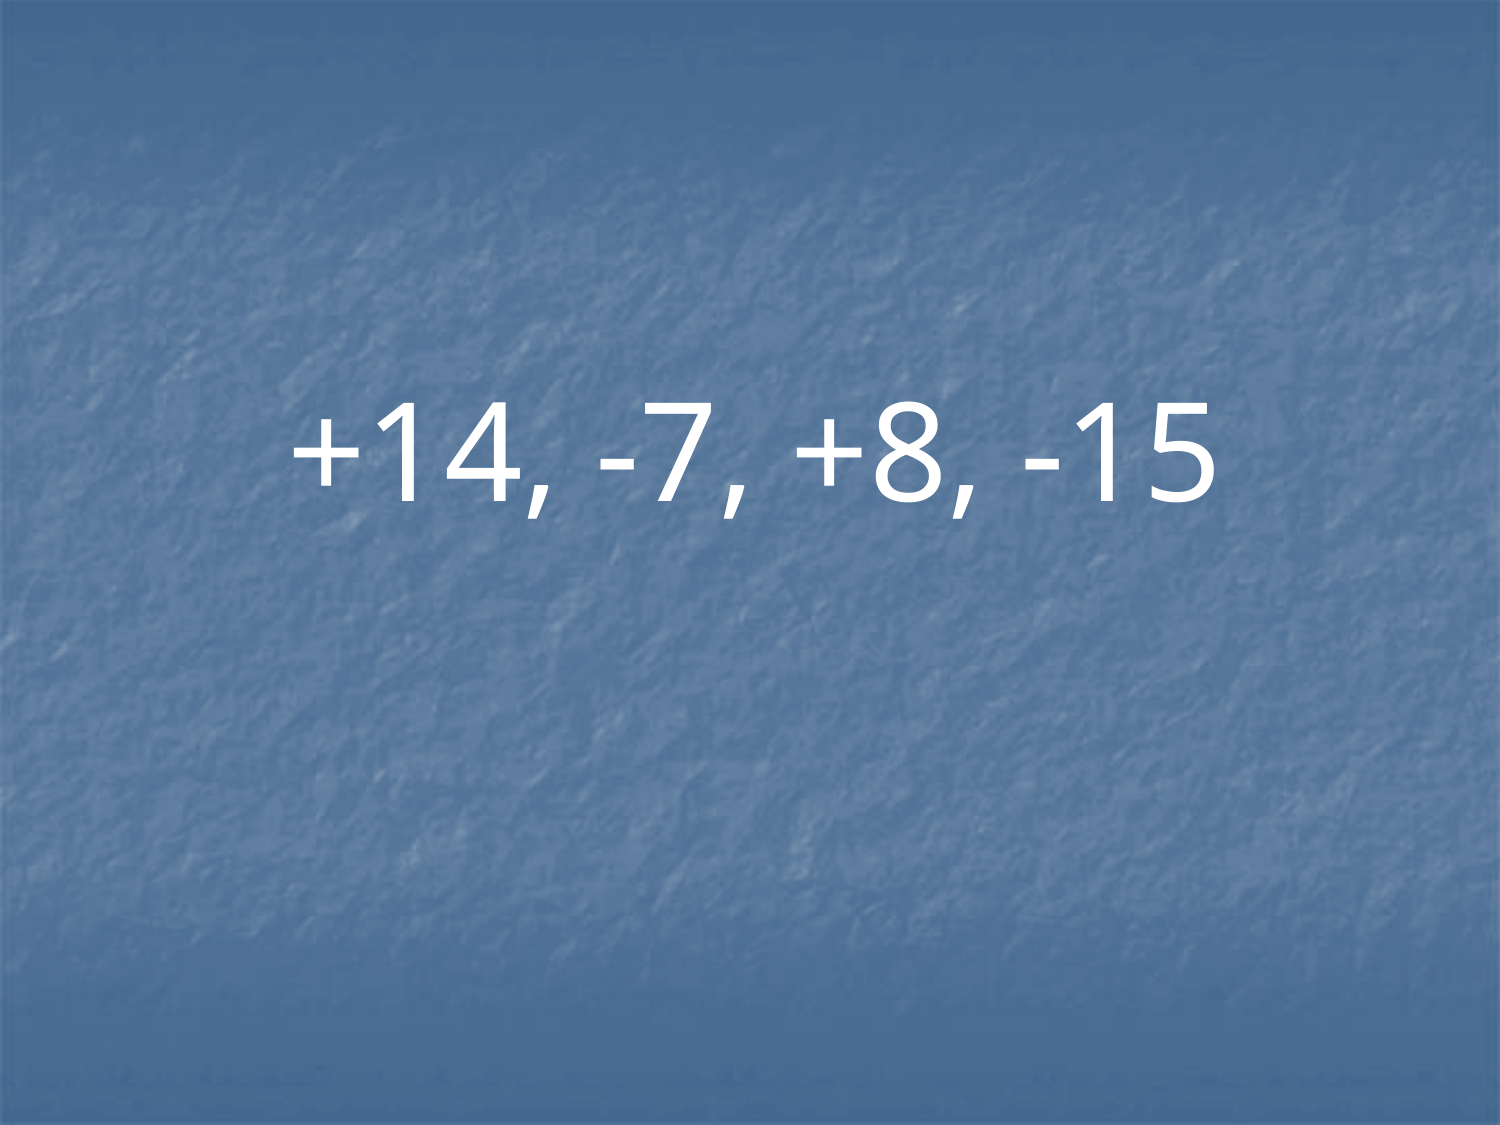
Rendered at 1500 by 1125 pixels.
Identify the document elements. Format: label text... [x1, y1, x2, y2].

list +14, -7, +8, -15 [75, 356, 1400, 1000]
